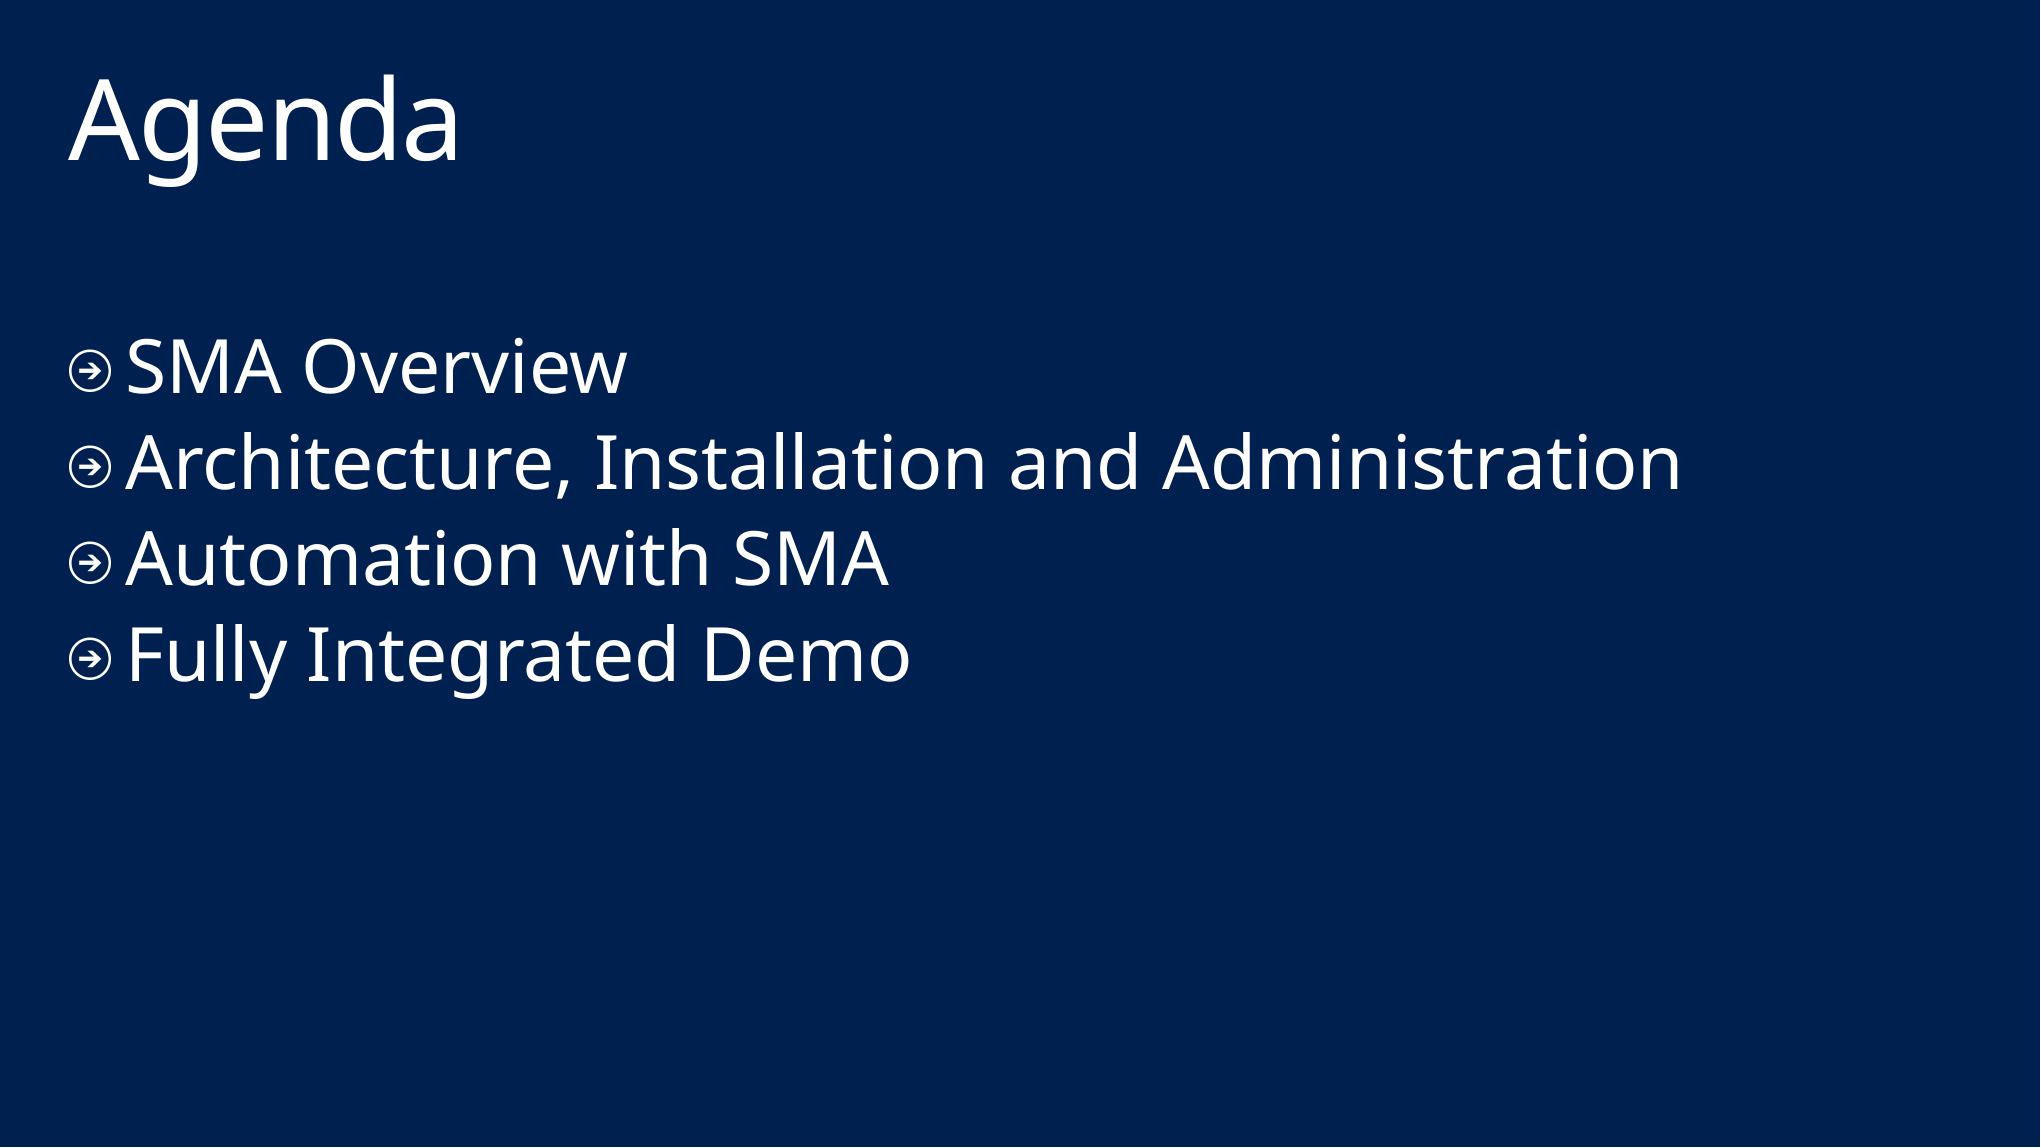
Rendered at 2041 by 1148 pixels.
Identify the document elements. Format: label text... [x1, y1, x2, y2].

picture [69, 338, 122, 392]
picture [69, 626, 122, 680]
list SMA Overview Architecture, Installation and Administration Automation with SMA Fully Integrated Demo [45, 199, 1996, 832]
picture [69, 530, 122, 584]
picture [69, 434, 122, 488]
title Agenda [45, 48, 1996, 199]
